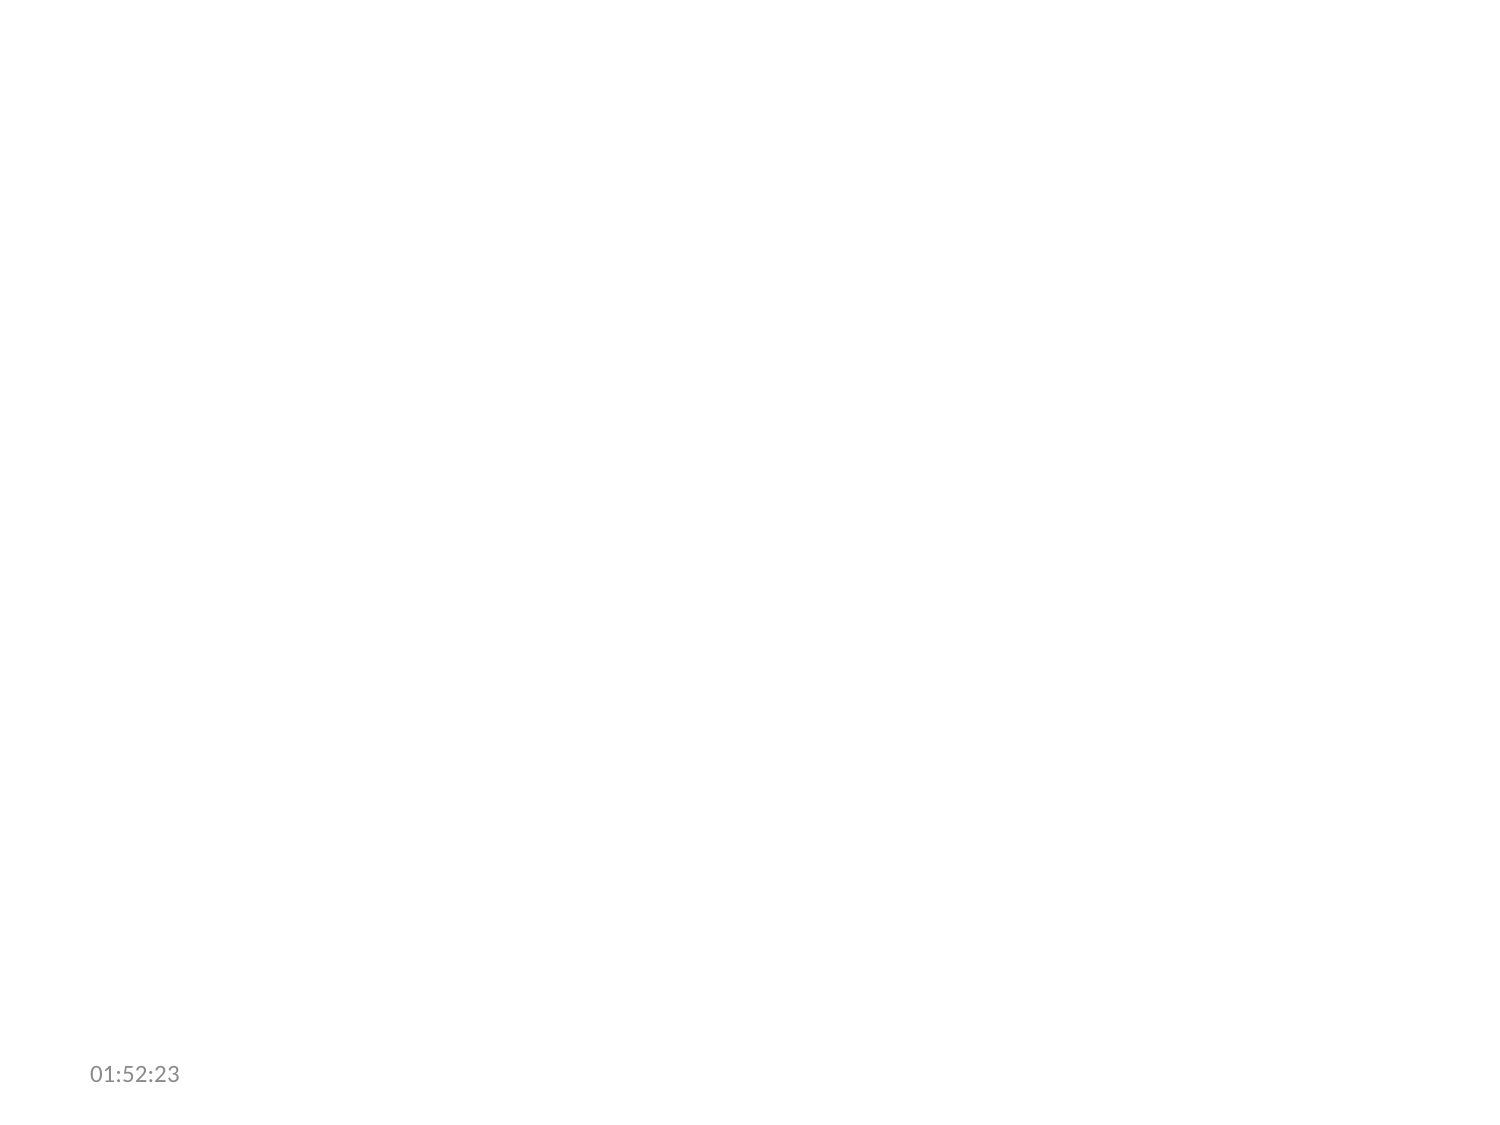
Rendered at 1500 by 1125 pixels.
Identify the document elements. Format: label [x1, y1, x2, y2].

slide_number [75, 1042, 425, 1103]
